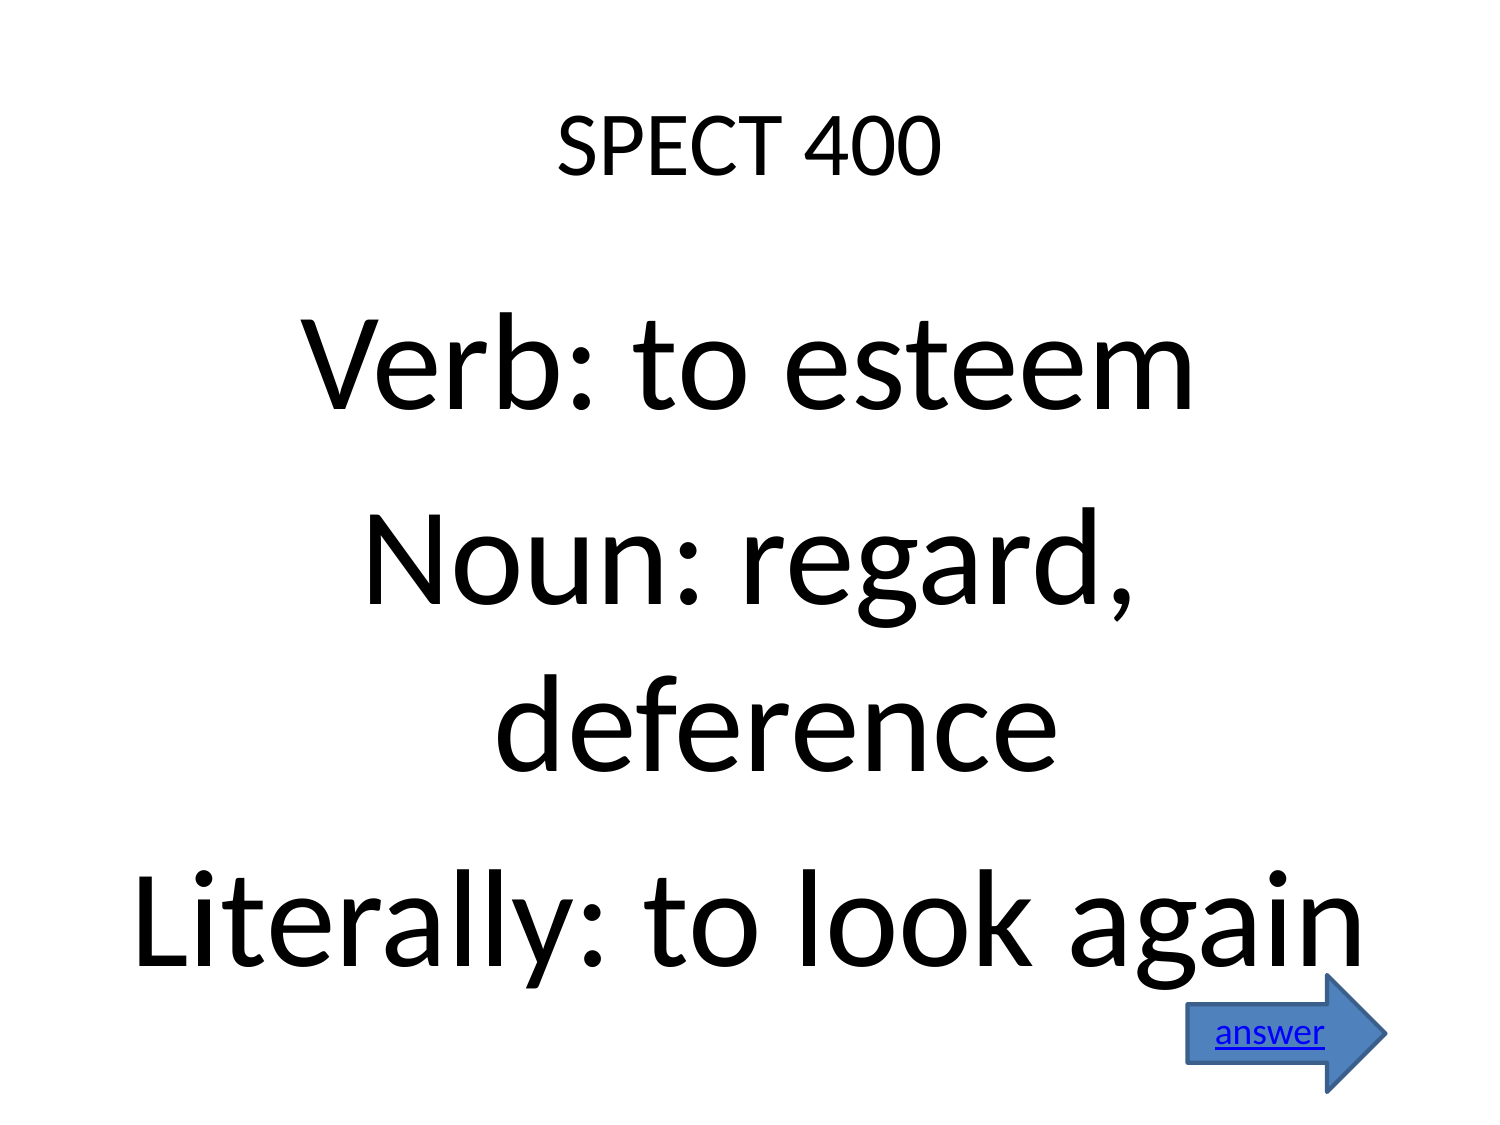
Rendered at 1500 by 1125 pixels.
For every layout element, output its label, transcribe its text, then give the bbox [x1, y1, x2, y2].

text_box [1324, 973, 1354, 999]
list Verb: to esteem Noun: regard, deference Literally: to look again [75, 262, 1425, 1005]
text_box answer [1200, 999, 1400, 1060]
text_box [1185, 1002, 1362, 1094]
title SPECT 400 [75, 45, 1425, 233]
